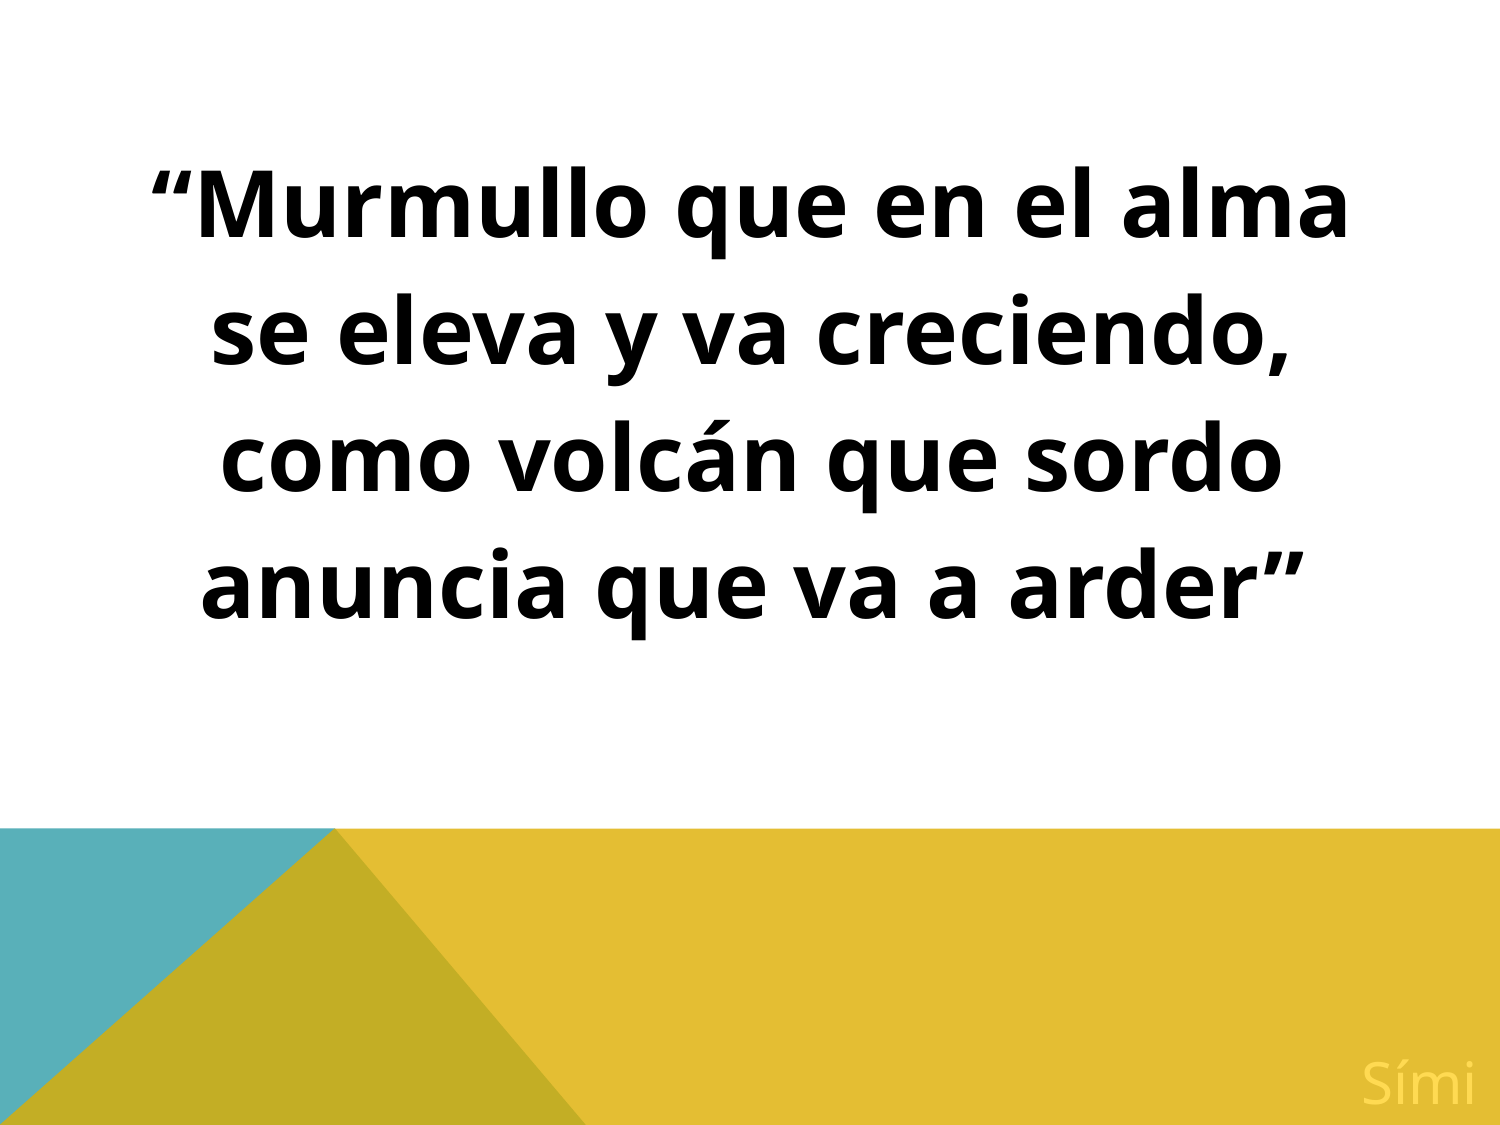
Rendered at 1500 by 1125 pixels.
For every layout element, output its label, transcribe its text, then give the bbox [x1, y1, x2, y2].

text_box Símil [1346, 1039, 1500, 1125]
list “Murmullo que en el alma se eleva y va creciendo, como volcán que sordo anuncia que va a arder” [135, 137, 1370, 728]
